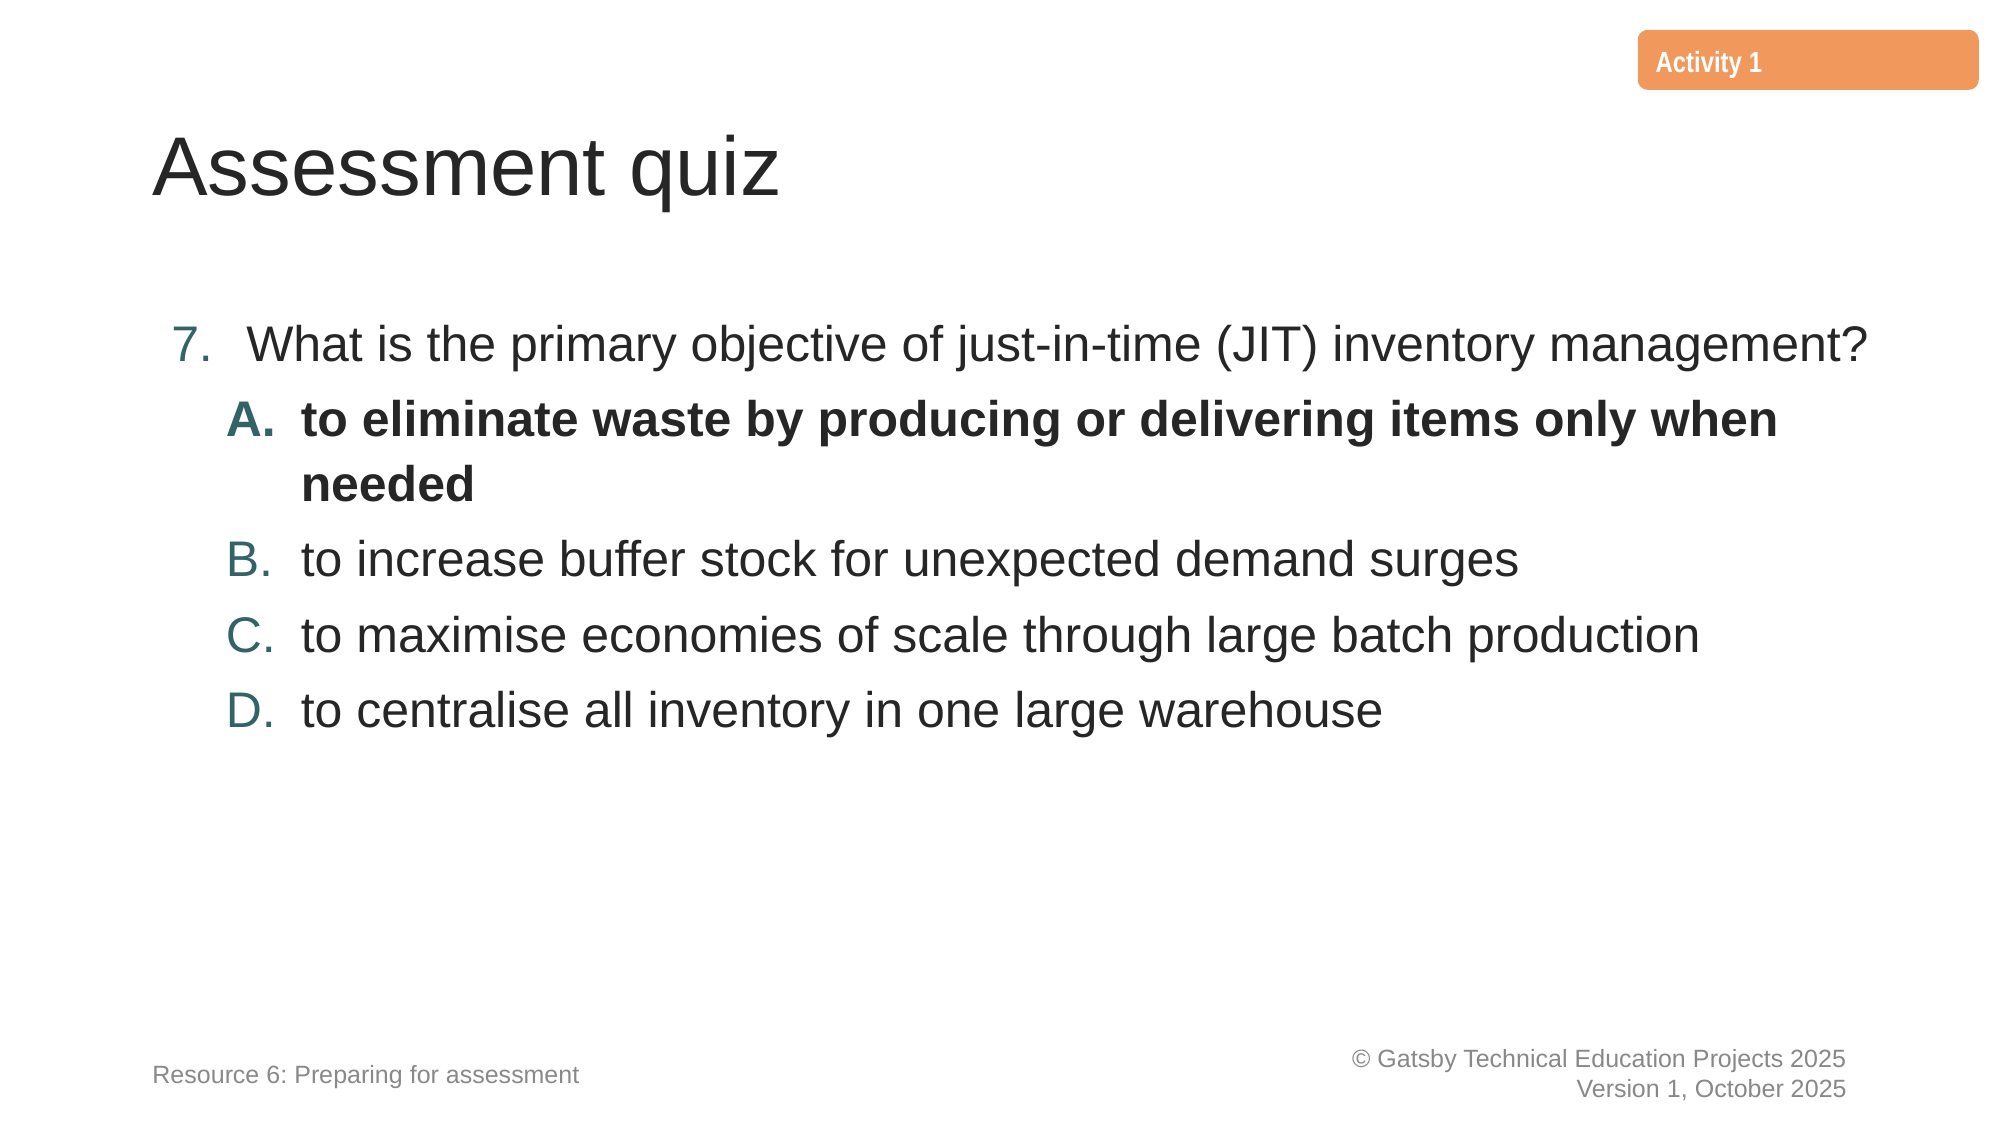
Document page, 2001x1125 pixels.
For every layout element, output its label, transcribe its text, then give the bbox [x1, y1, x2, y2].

text_box What is the primary objective of just-in-time (JIT) inventory management? to eliminate waste by producing or delivering items only when needed to increase buffer stock for unexpected demand surges to maximise economies of scale through large batch production to centralise all inventory in one large warehouse [137, 299, 1890, 1014]
text_box Activity 1 [1637, 29, 1979, 90]
title Assessment quiz [137, 59, 1863, 278]
list Resource 6: Preparing for assessment [137, 1042, 829, 1103]
